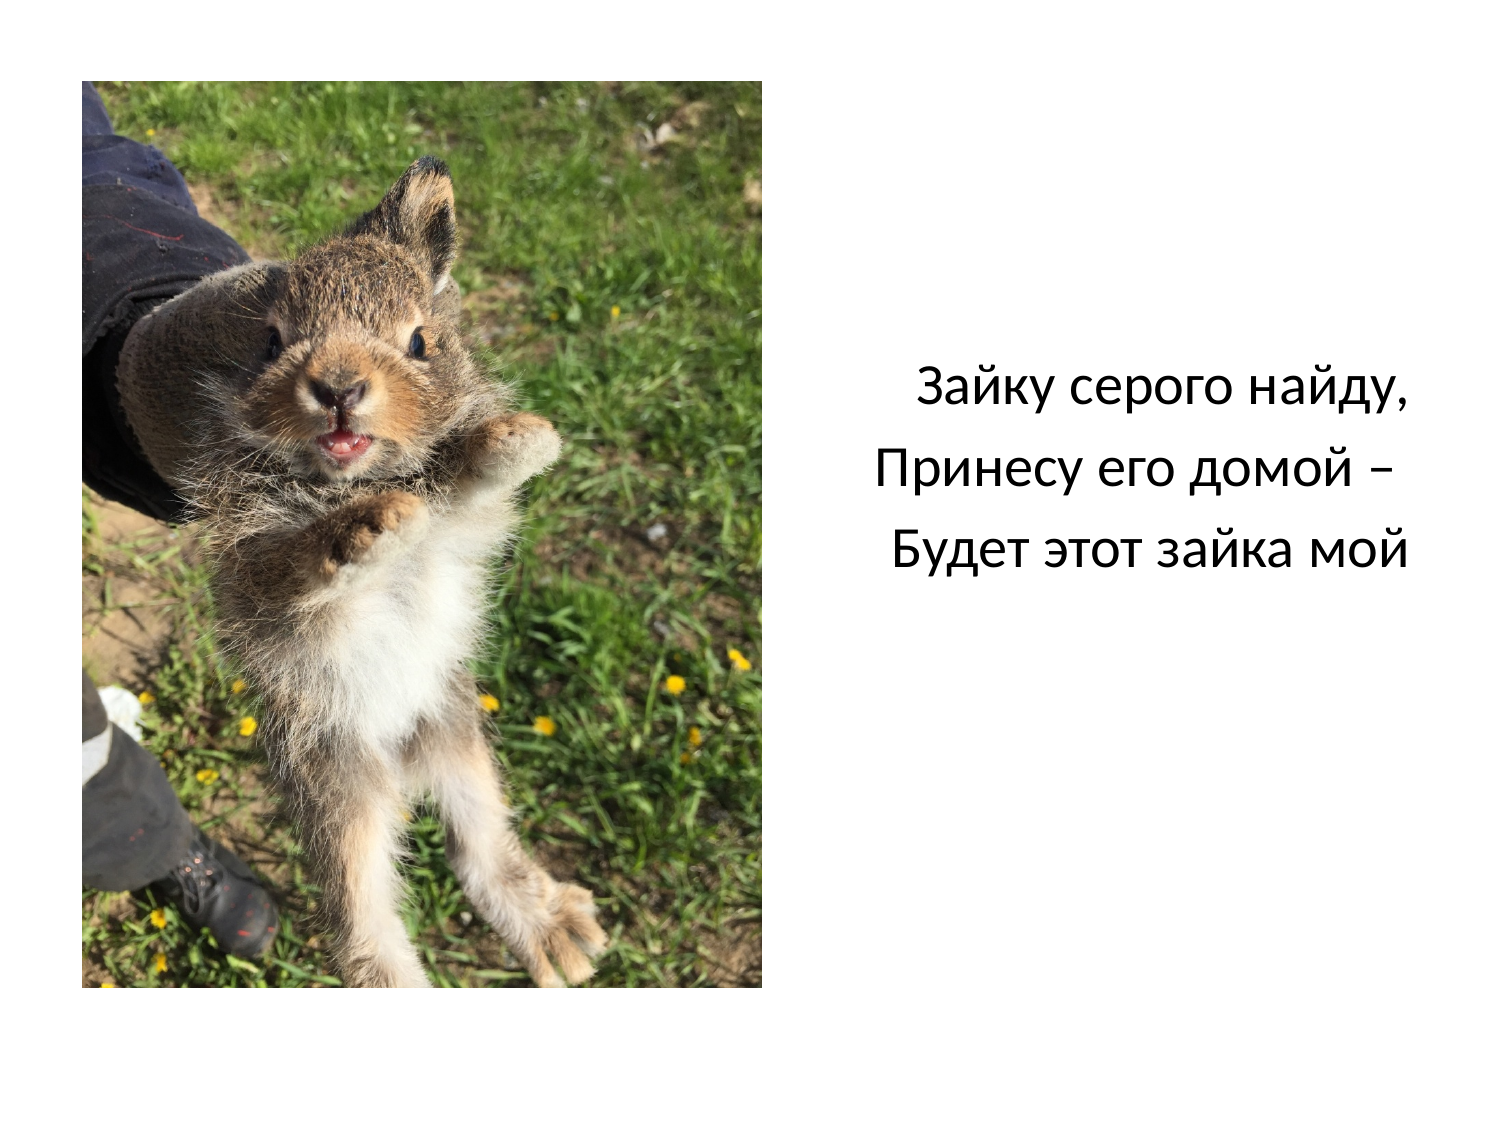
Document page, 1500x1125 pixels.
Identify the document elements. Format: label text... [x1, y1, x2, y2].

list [81, 81, 762, 989]
list Зайку серого найду, Принесу его домой – Будет этот зайка мой [762, 93, 1425, 1005]
